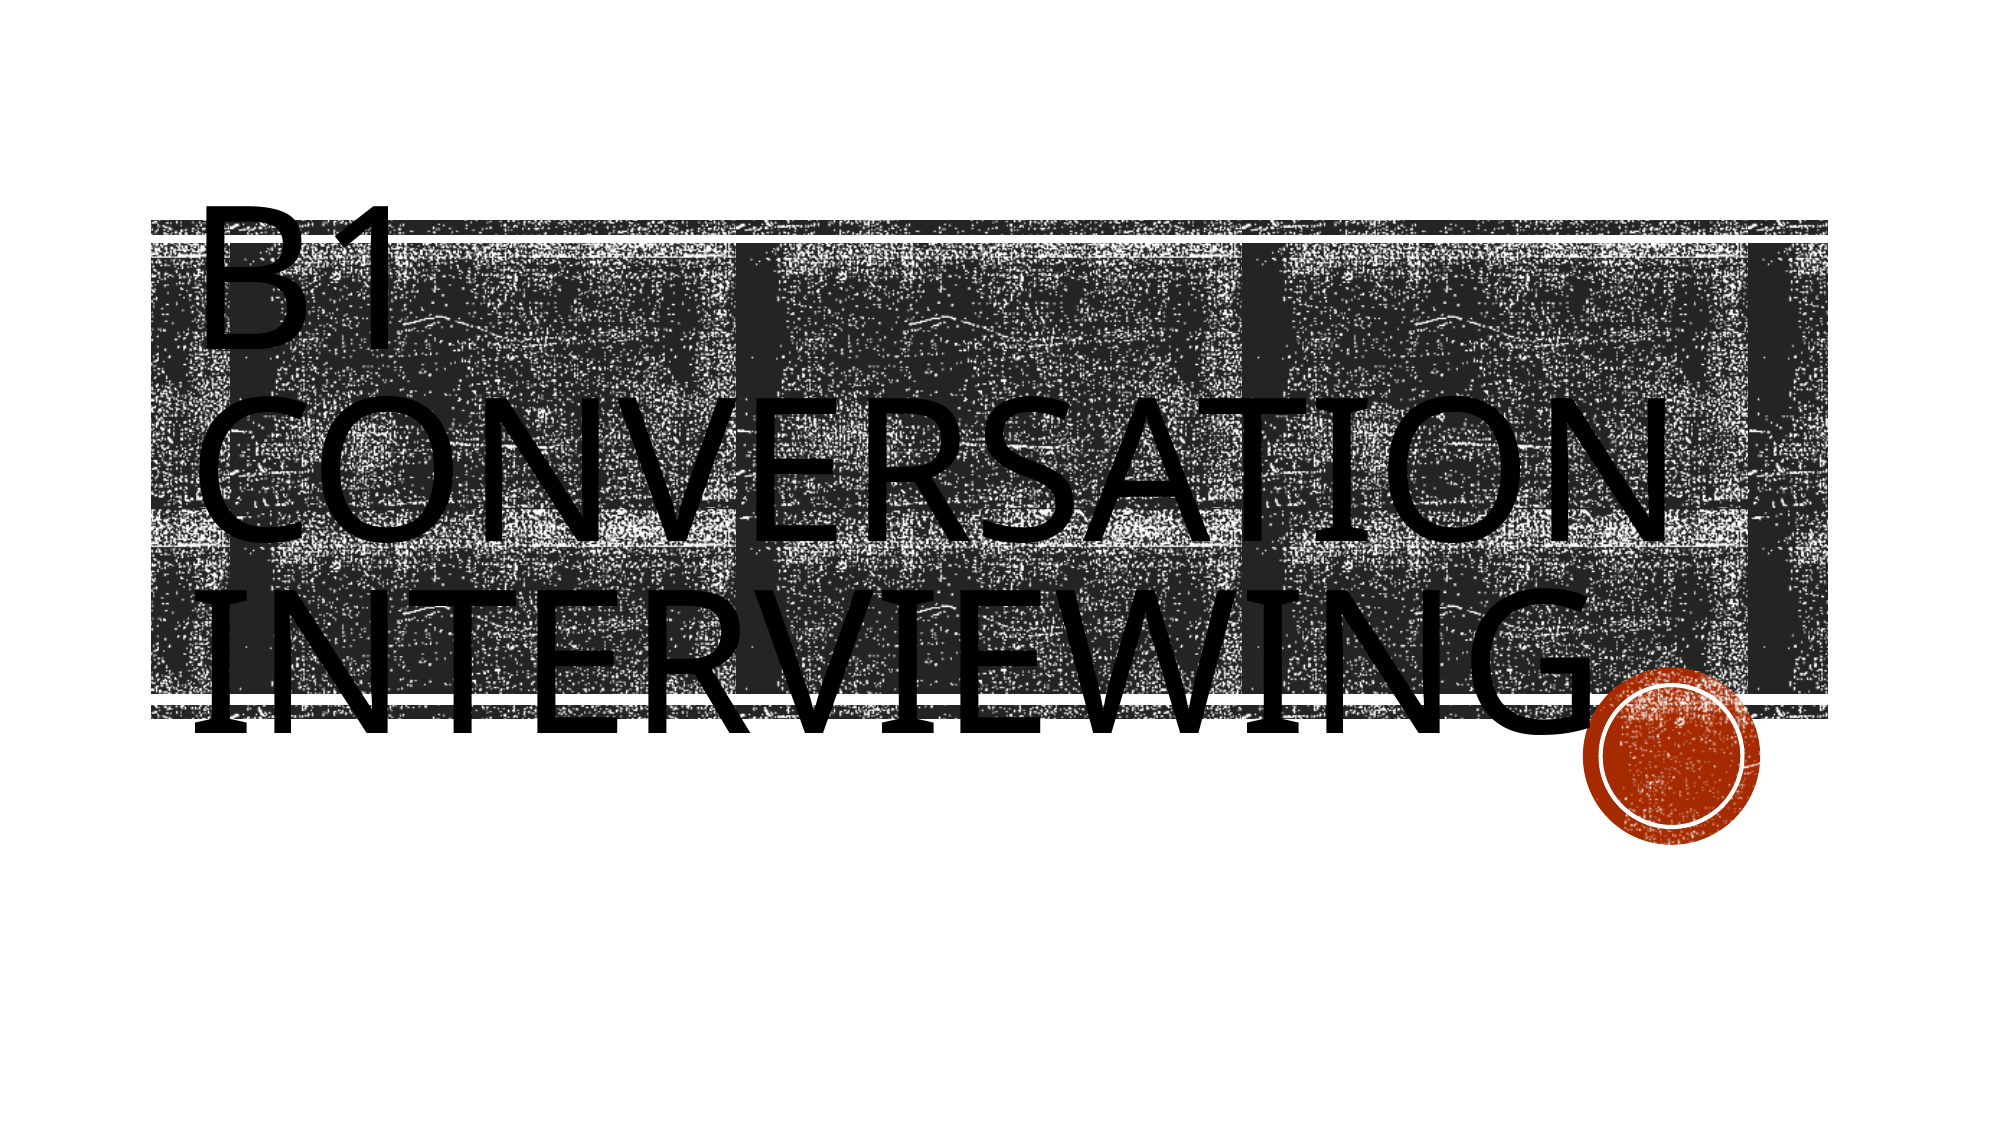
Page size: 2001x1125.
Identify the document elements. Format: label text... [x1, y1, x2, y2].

title B1 Conversation Interviewing [172, 234, 1808, 733]
